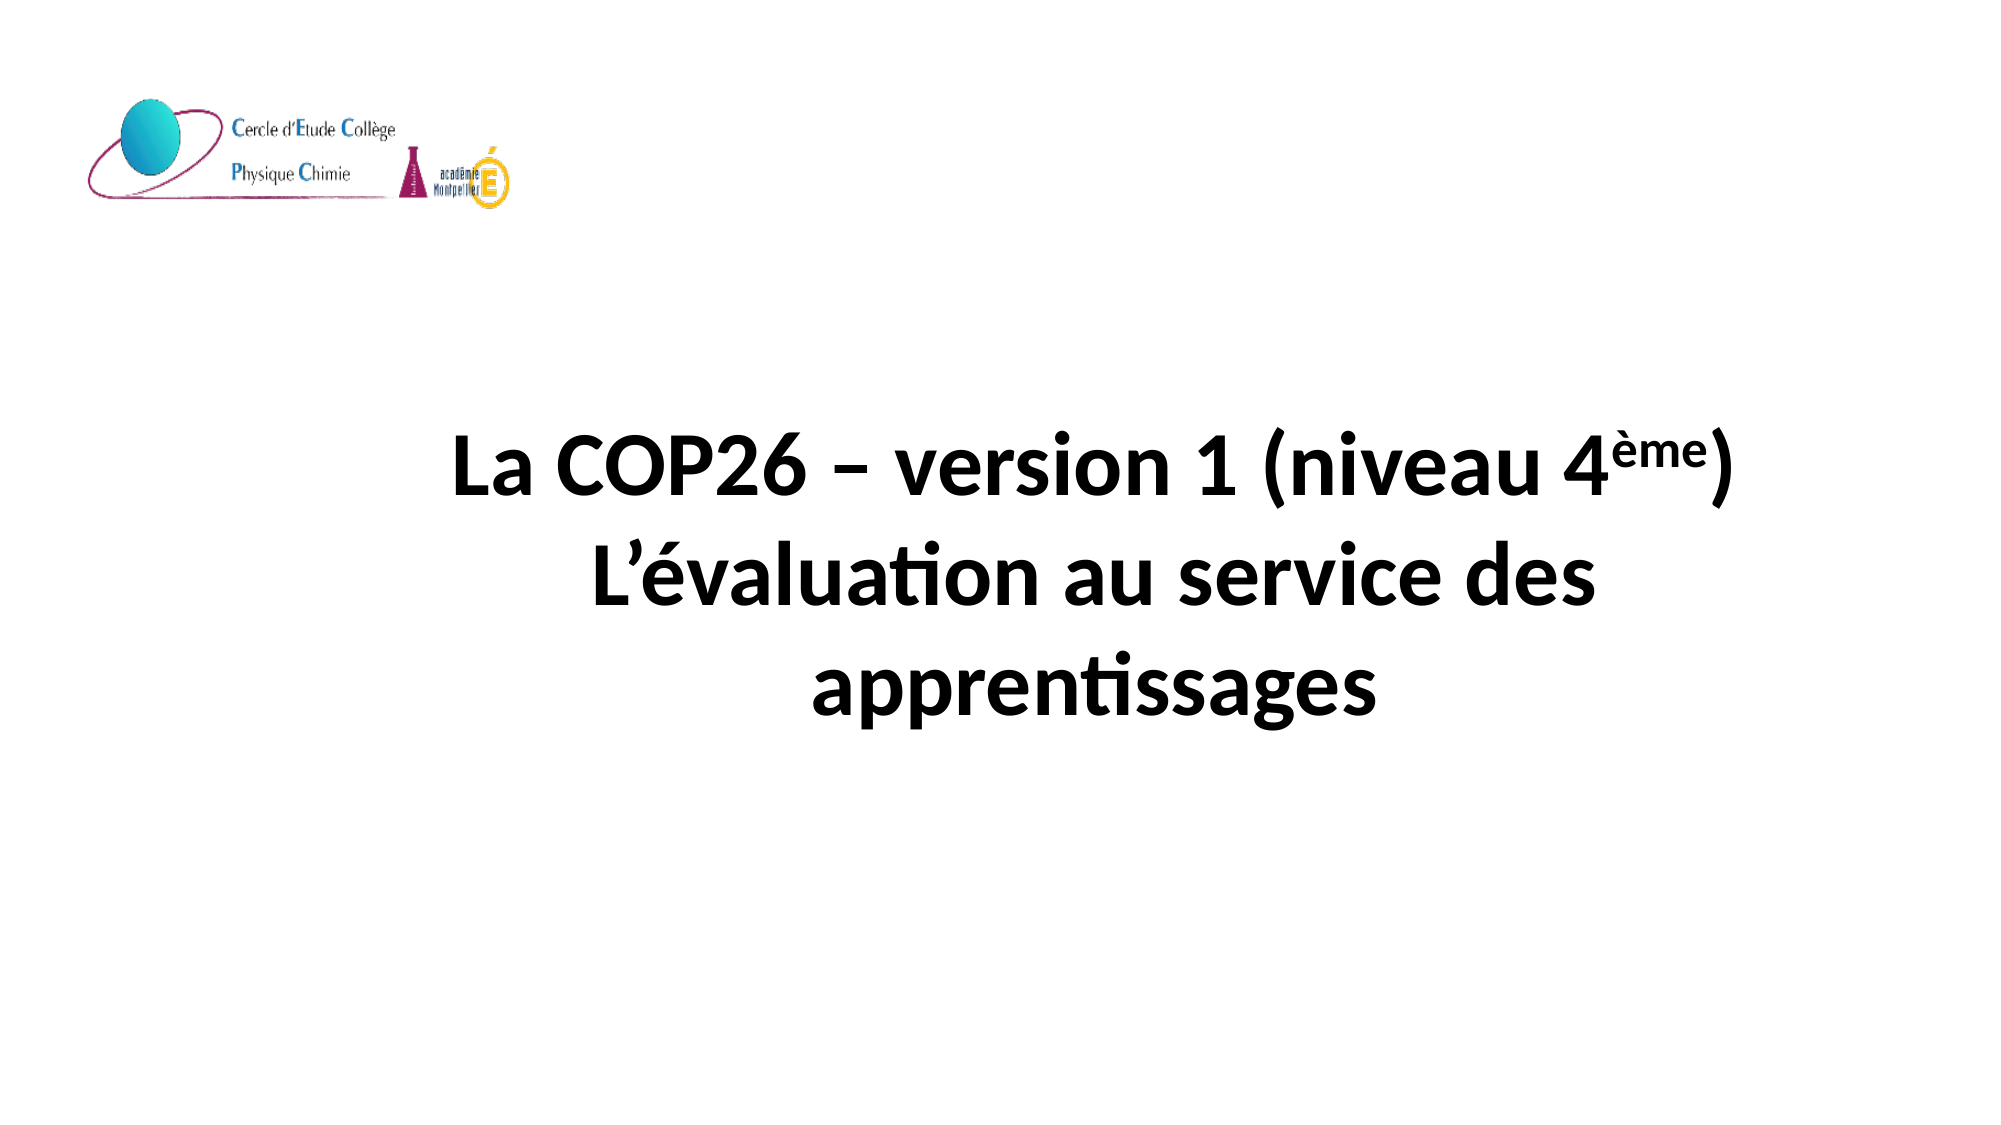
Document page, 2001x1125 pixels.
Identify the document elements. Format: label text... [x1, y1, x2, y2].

text_box La COP26 – version 1 (niveau 4ème) L’évaluation au service des apprentissages [353, 396, 1836, 741]
picture [66, 89, 530, 228]
